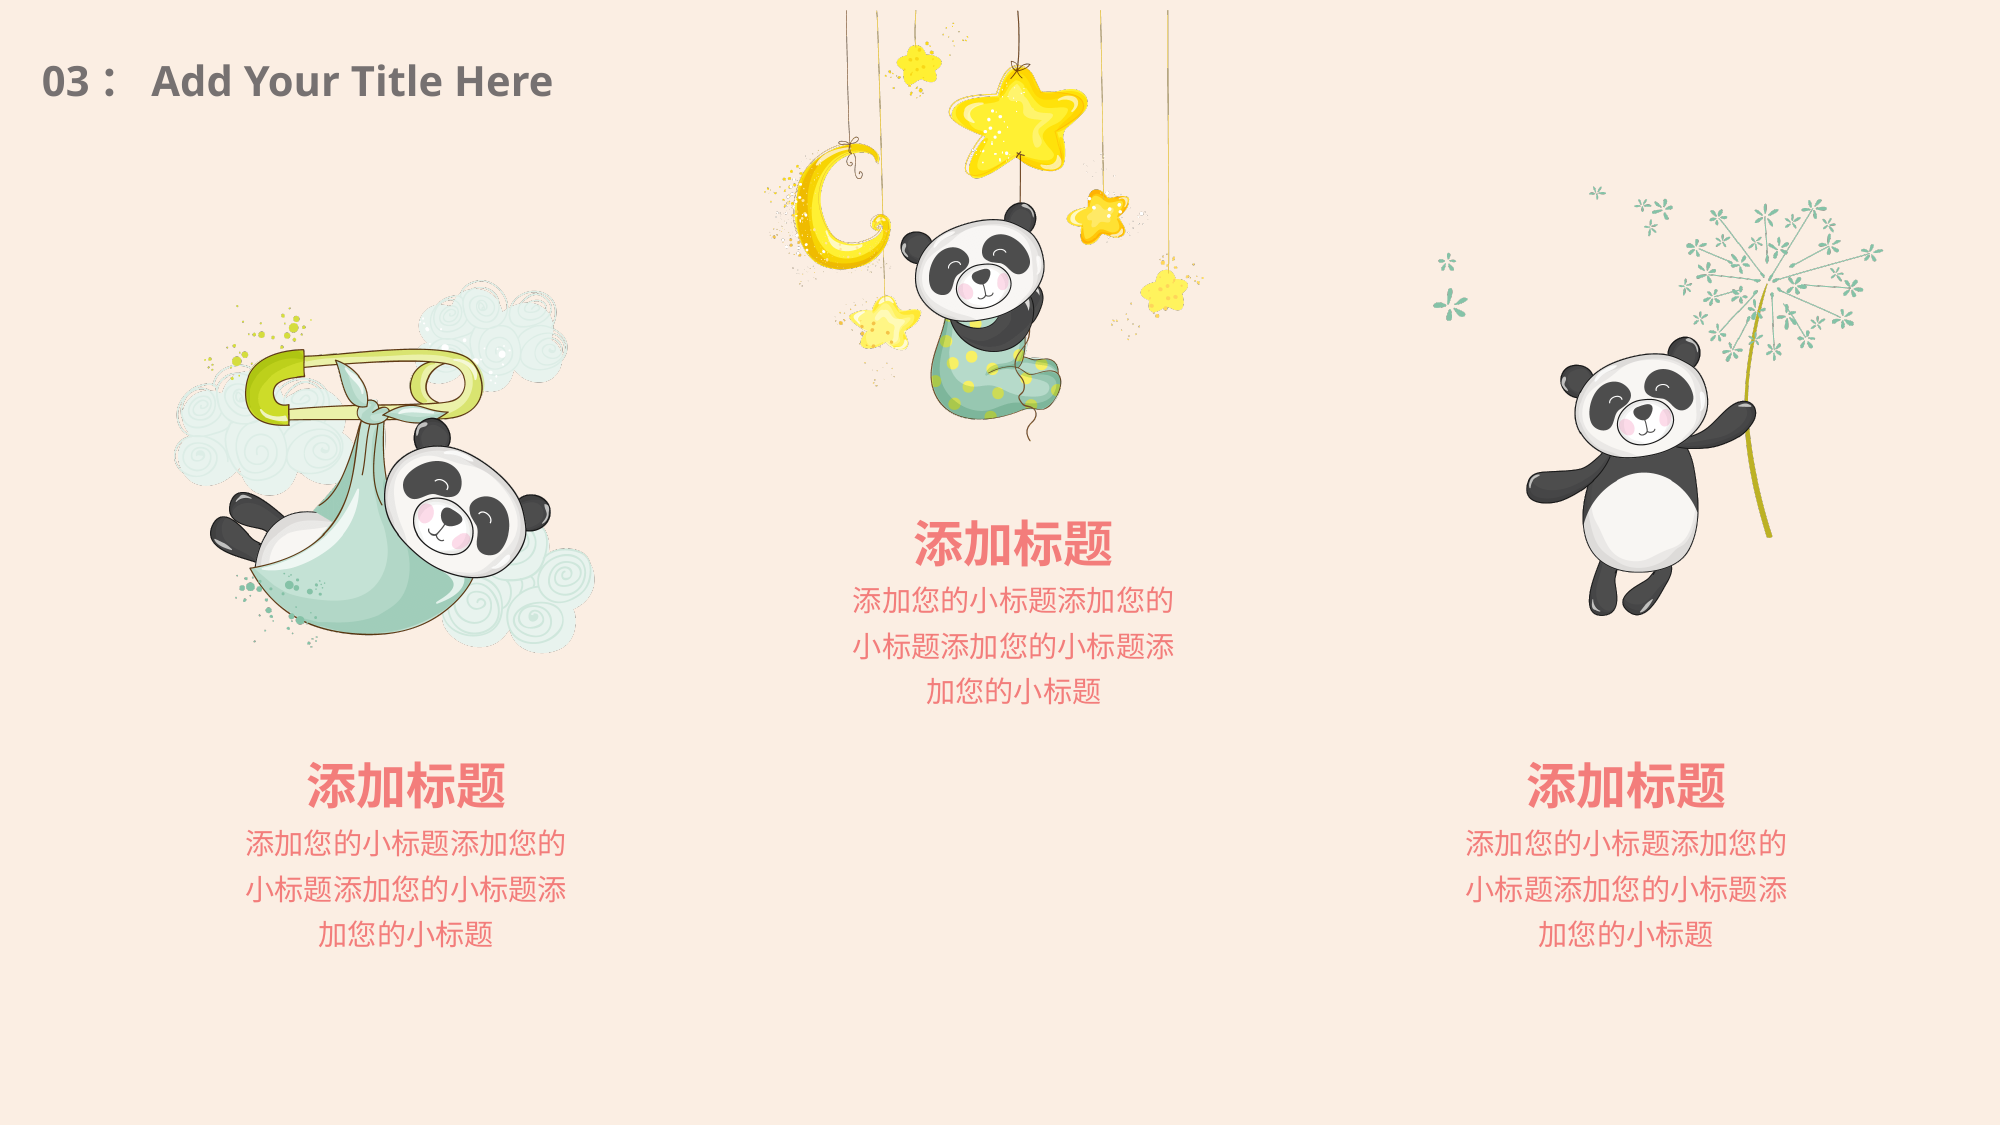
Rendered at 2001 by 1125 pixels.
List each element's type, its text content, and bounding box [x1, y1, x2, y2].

picture [1422, 164, 1896, 638]
text_box 添加标题 添加您的小标题添加您的小标题添加您的小标题添加您的小标题 [837, 486, 1190, 716]
text_box 03：Add Your Title Here [27, 47, 711, 112]
text_box 添加标题 添加您的小标题添加您的小标题添加您的小标题添加您的小标题 [230, 729, 583, 959]
picture [132, 218, 605, 692]
picture [747, 0, 1220, 455]
text_box 添加标题 添加您的小标题添加您的小标题添加您的小标题添加您的小标题 [1450, 729, 1803, 959]
